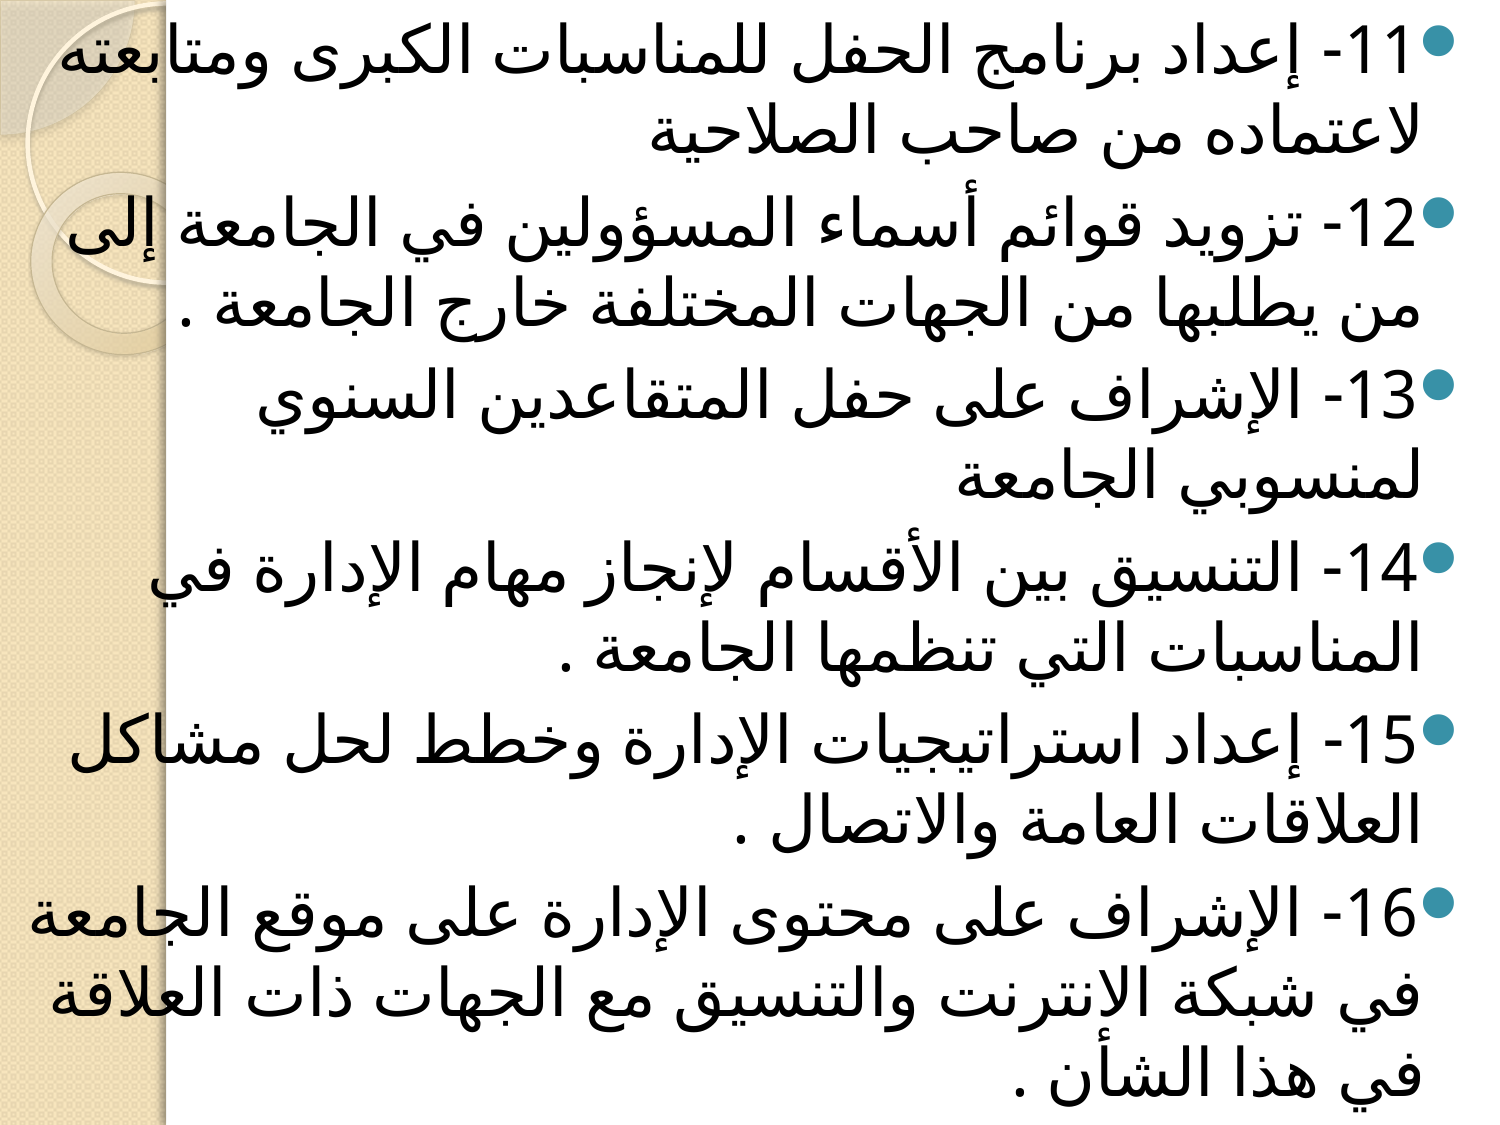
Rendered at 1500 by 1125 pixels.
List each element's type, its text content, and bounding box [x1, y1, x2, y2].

list 11- إعداد برنامج الحفل للمناسبات الكبرى ومتابعته لاعتماده من صاحب الصلاحية 12- تزويد قوائم أسماء المسؤولين في الجامعة إلى من يطلبها من الجهات المختلفة خارج الجامعة . 13- الإشراف على حفل المتقاعدين السنوي لمنسوبي الجامعة 14- التنسيق بين الأقسام لإنجاز مهام الإدارة في المناسبات التي تنظمها الجامعة . 15- إعداد استراتيجيات الإدارة وخطط لحل مشاكل العلاقات العامة والاتصال . 16- الإشراف على محتوى الإدارة على موقع الجامعة في شبكة الانترنت والتنسيق مع الجهات ذات العلاقة في هذا الشأن . 17- إعداد التقرير السنوي للإدارة . [0, 0, 1500, 1125]
